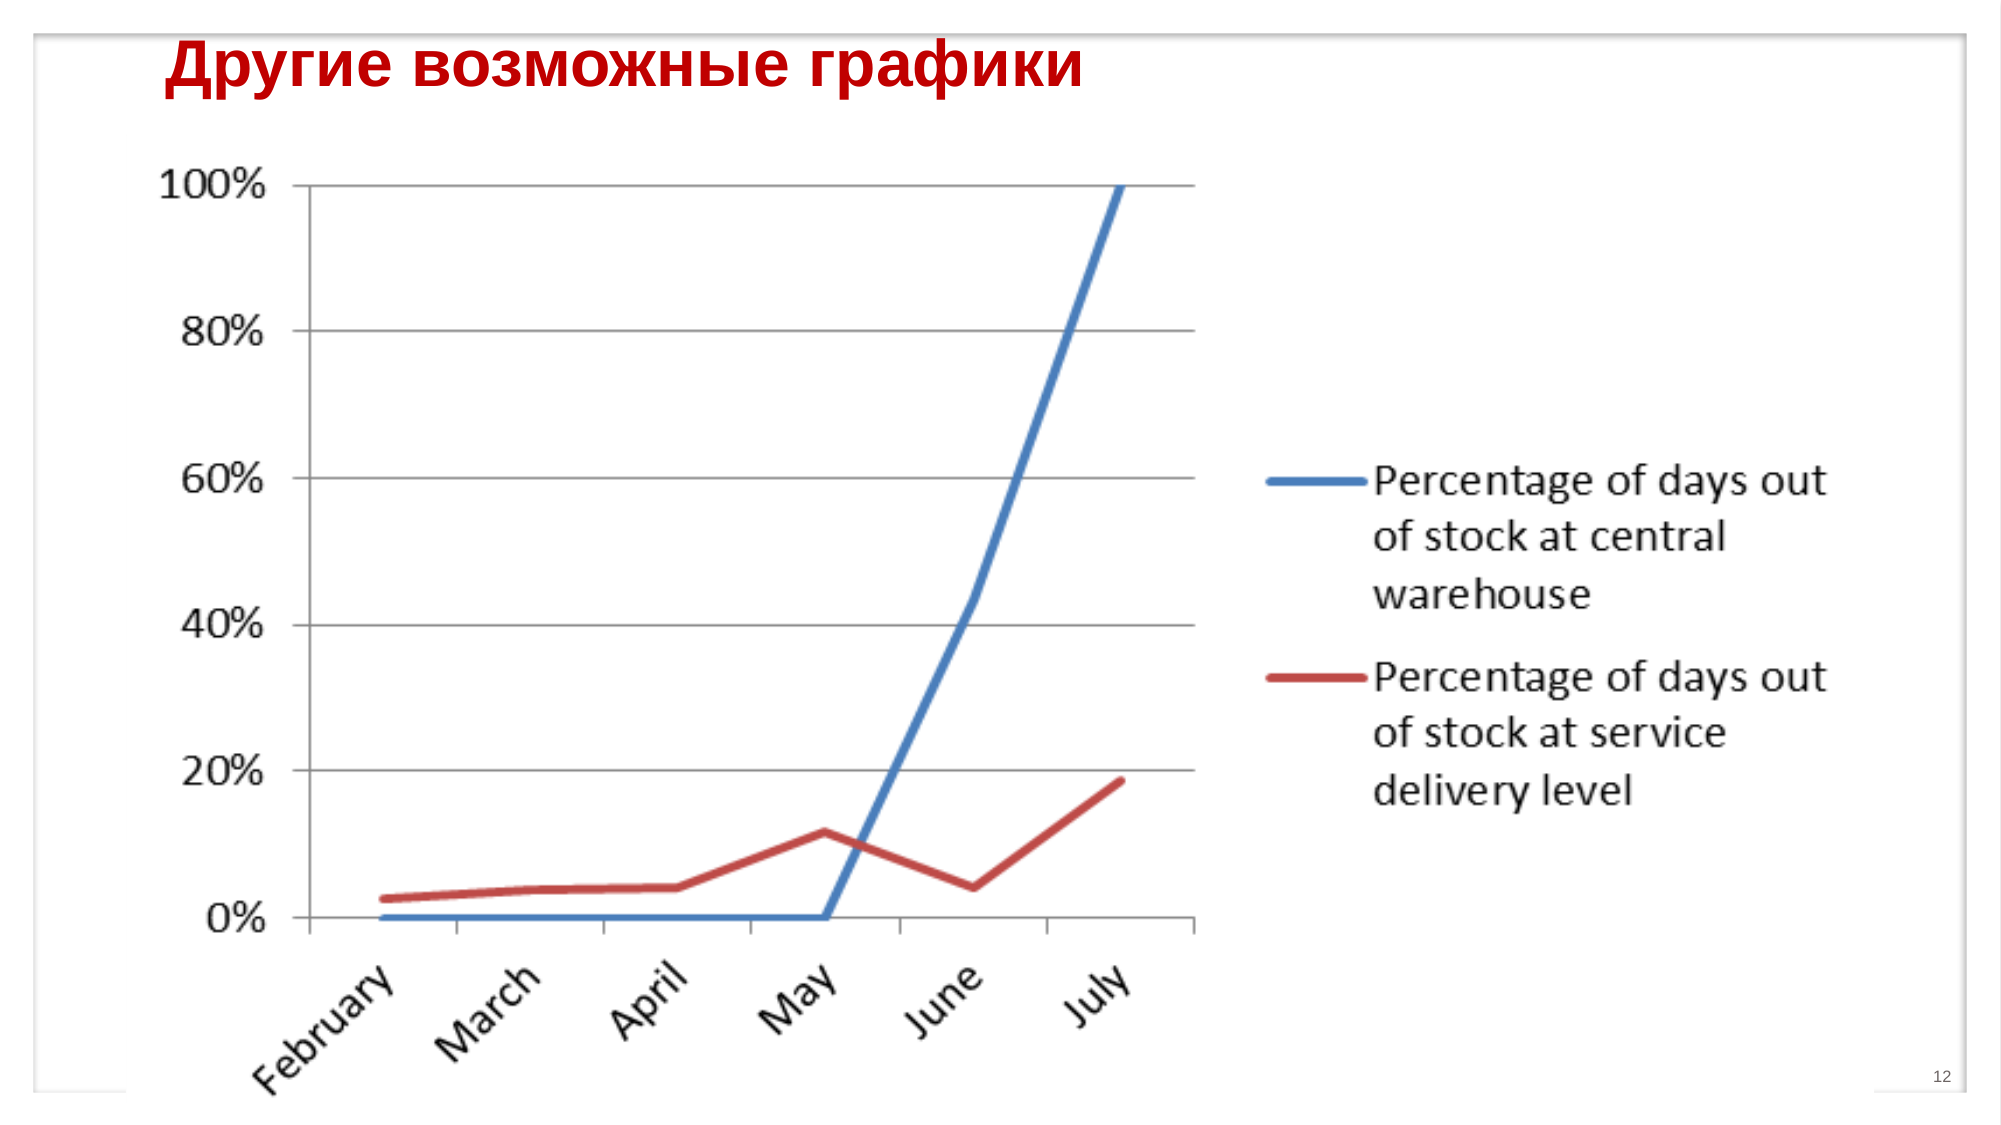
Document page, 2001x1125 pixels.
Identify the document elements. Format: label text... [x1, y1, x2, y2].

title Другие возможные графики [150, 12, 1851, 108]
slide_number 12 [1878, 1058, 1967, 1094]
picture [125, 134, 1875, 1103]
